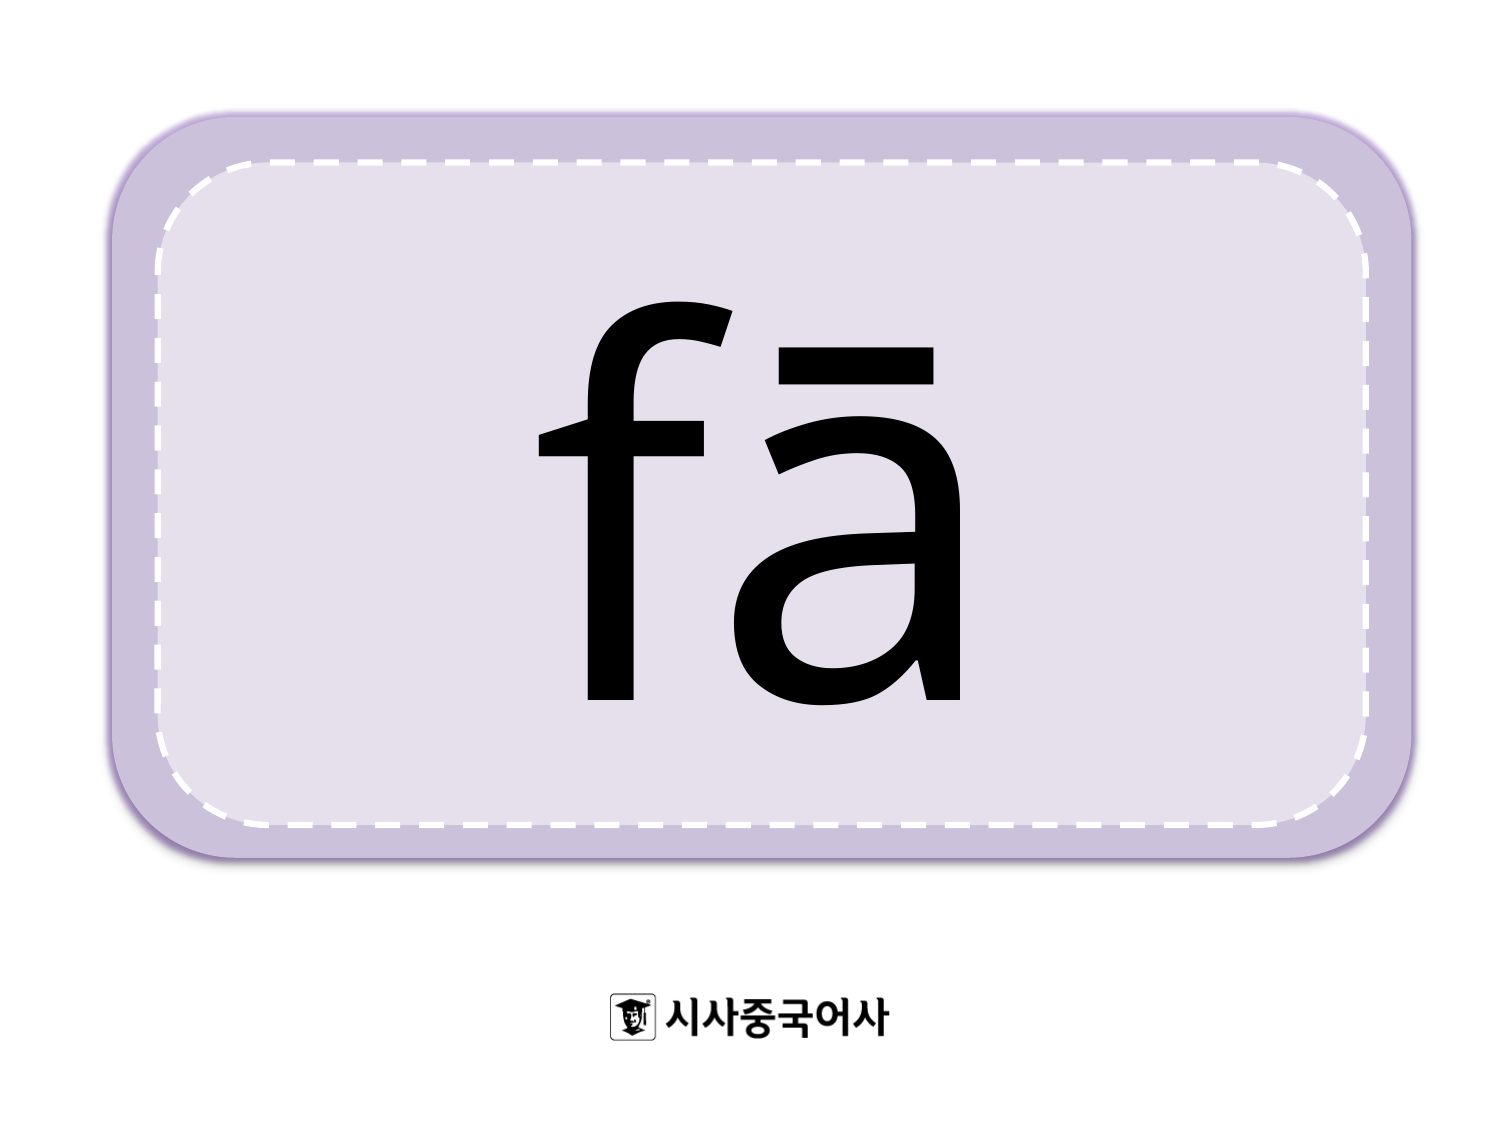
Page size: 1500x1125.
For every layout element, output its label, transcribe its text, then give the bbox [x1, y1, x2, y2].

picture [602, 987, 898, 1047]
text_box fā [162, 160, 1371, 824]
